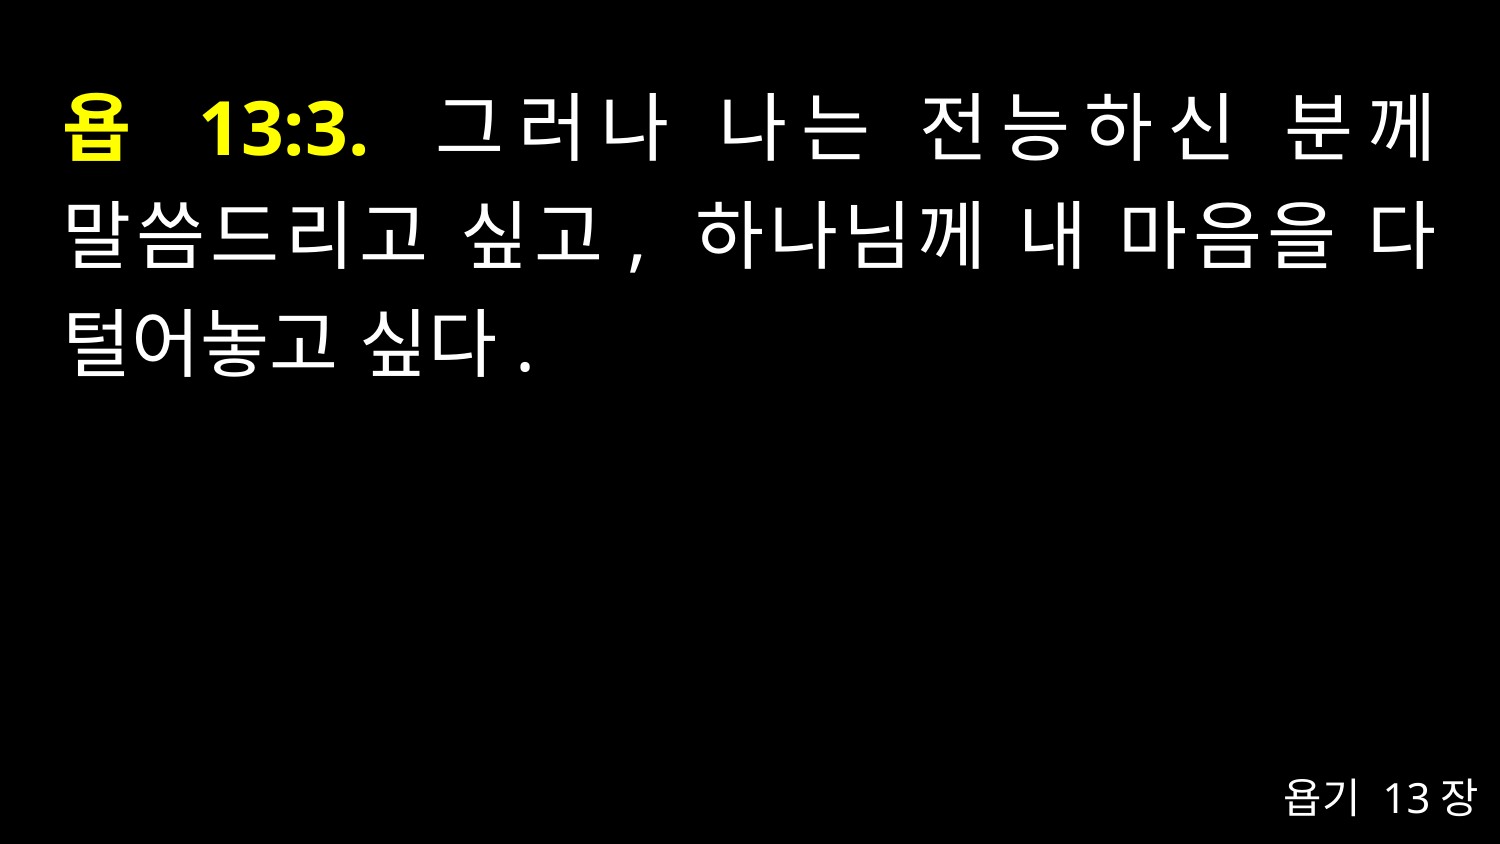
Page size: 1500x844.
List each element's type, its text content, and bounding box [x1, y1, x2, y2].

subtitle 욥기 13장 [916, 770, 1500, 844]
title 욥 13:3. 그러나 나는 전능하신 분께 말씀드리고 싶고, 하나님께 내 마음을 다 털어놓고 싶다. [0, 0, 1500, 844]
